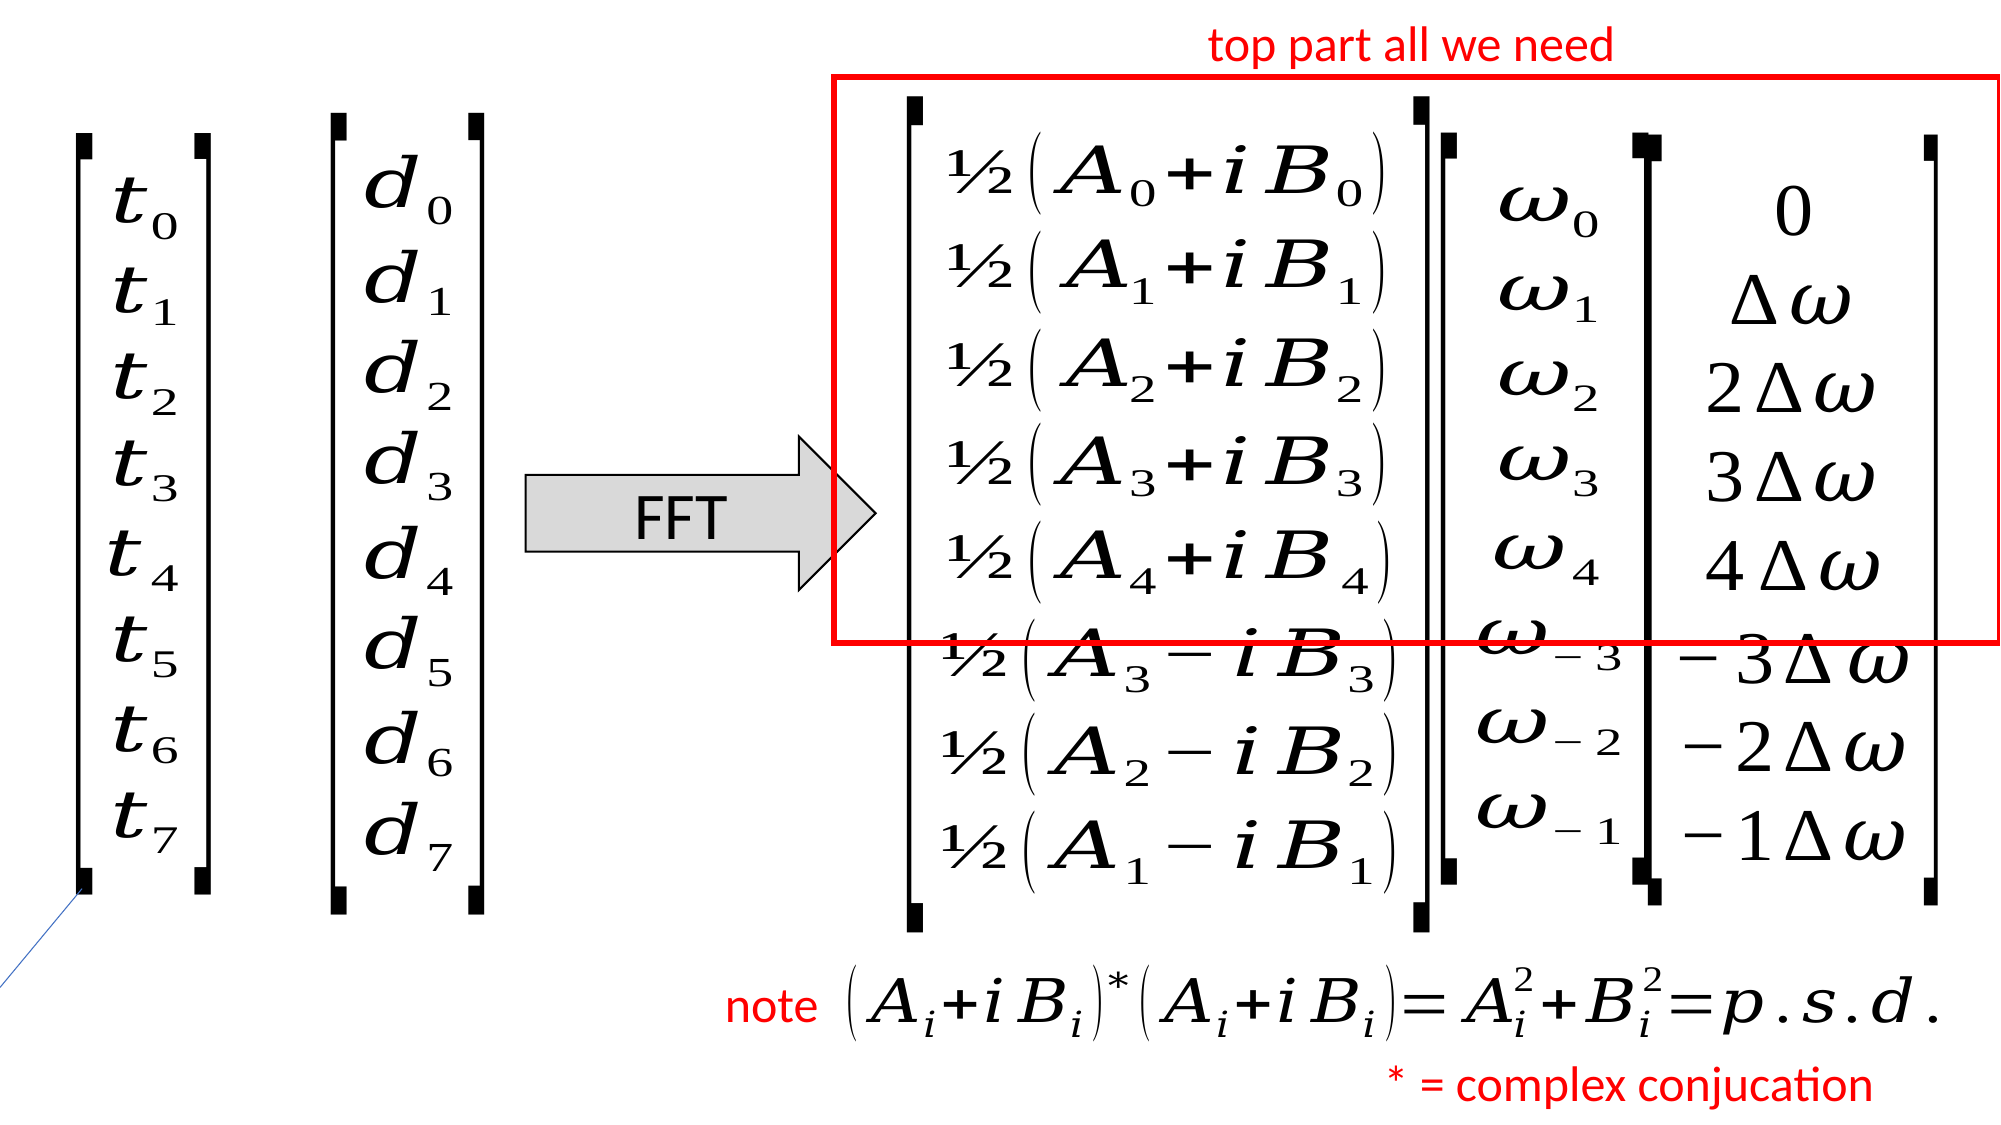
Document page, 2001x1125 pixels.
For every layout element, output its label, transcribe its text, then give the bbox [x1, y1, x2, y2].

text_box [0, 888, 83, 988]
text_box note [710, 964, 876, 1040]
text_box [833, 76, 2000, 644]
text_box FFT [524, 434, 833, 593]
text_box * = complex conjucation [1258, 1044, 1889, 1119]
text_box top part all we need [1192, 4, 1824, 79]
